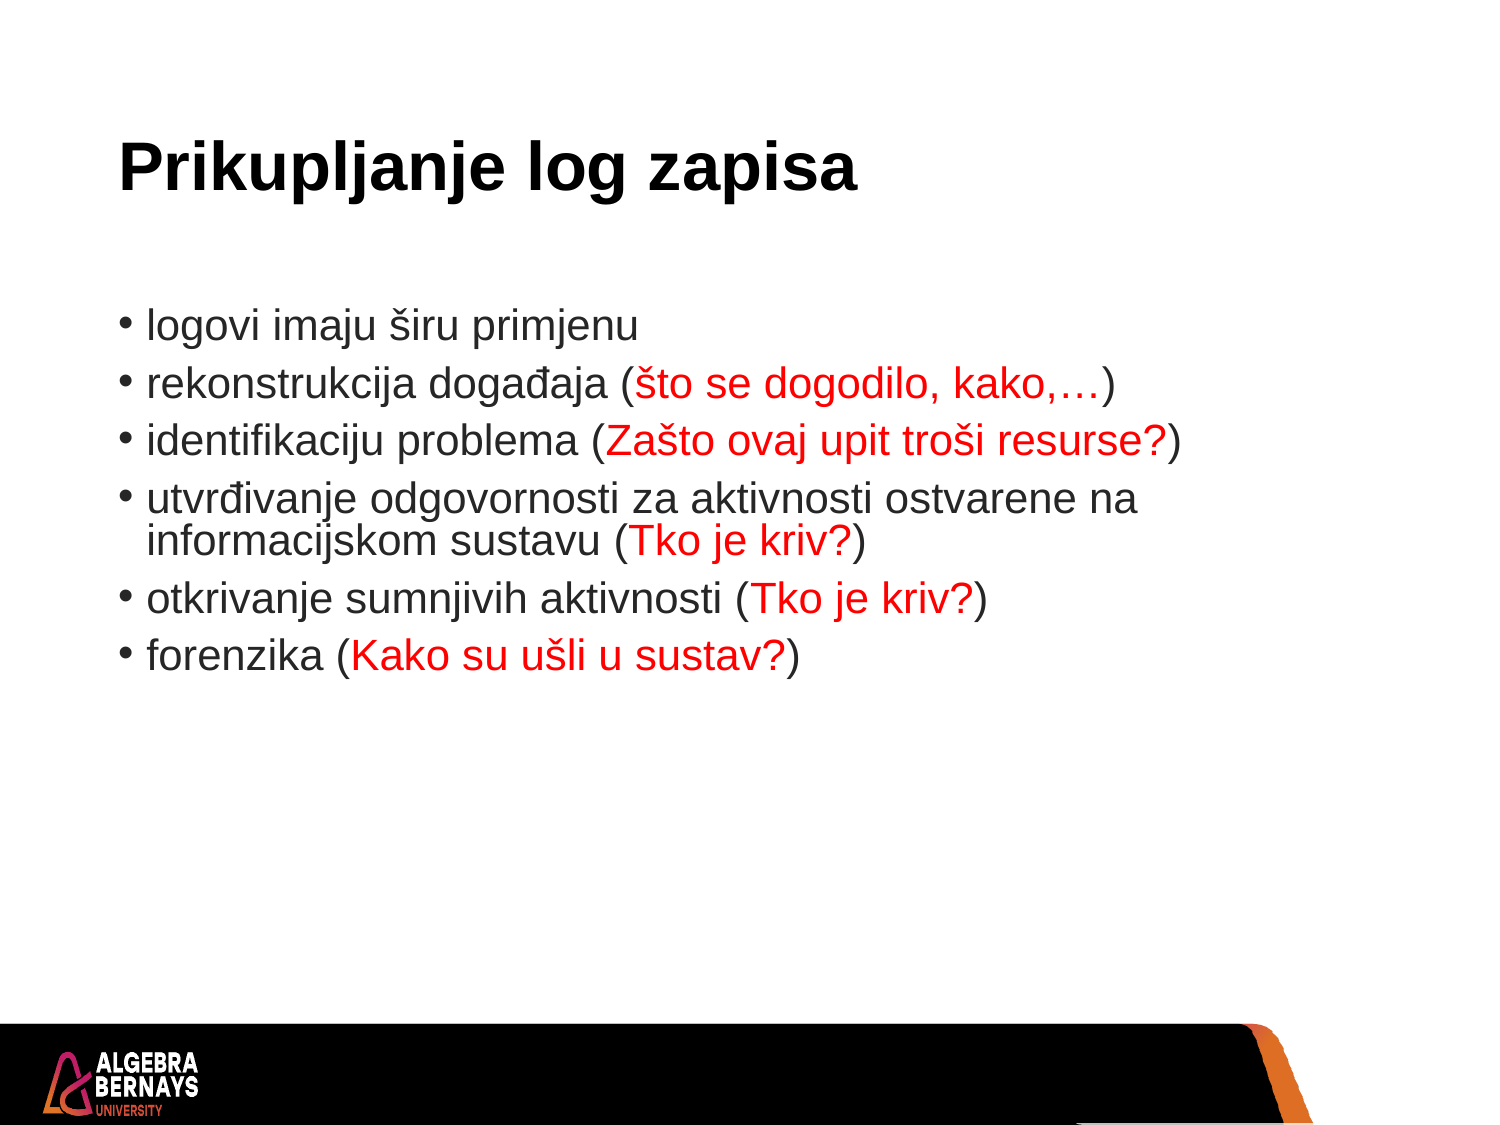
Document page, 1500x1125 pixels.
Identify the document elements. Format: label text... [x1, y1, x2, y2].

title Prikupljanje log zapisa [103, 59, 1397, 278]
picture [0, 1023, 1468, 1125]
list logovi imaju širu primjenu rekonstrukcija događaja (što se dogodilo, kako,…) identifikaciju problema (Zašto ovaj upit troši resurse?) utvrđivanje odgovornosti za aktivnosti ostvarene na informacijskom sustavu (Tko je kriv?) otkrivanje sumnjivih aktivnosti (Tko je kriv?) forenzika (Kako su ušli u sustav?) [103, 299, 1397, 1014]
